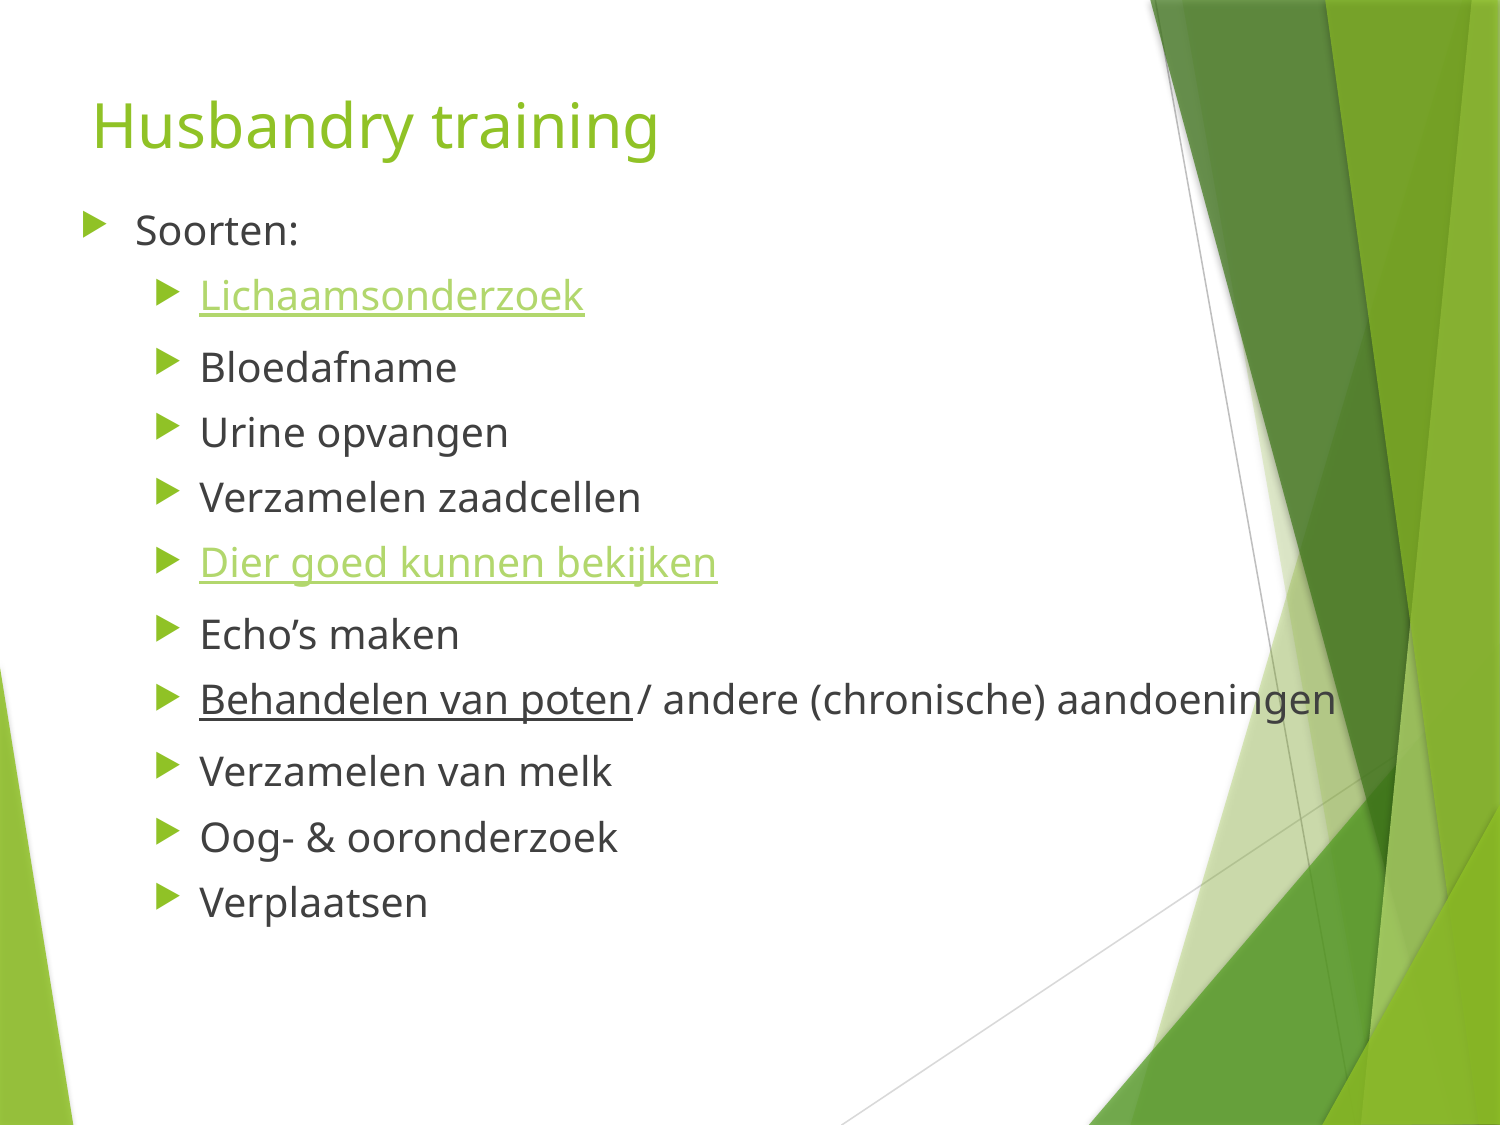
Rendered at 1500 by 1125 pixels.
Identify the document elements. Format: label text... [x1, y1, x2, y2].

list Soorten: Lichaamsonderzoek Bloedafname Urine opvangen Verzamelen zaadcellen Dier goed kunnen bekijken Echo’s maken Behandelen van poten/ andere (chronische) aandoeningen Verzamelen van melk Oog- & ooronderzoek Verplaatsen [64, 196, 1415, 939]
title Husbandry training [76, 78, 1427, 208]
